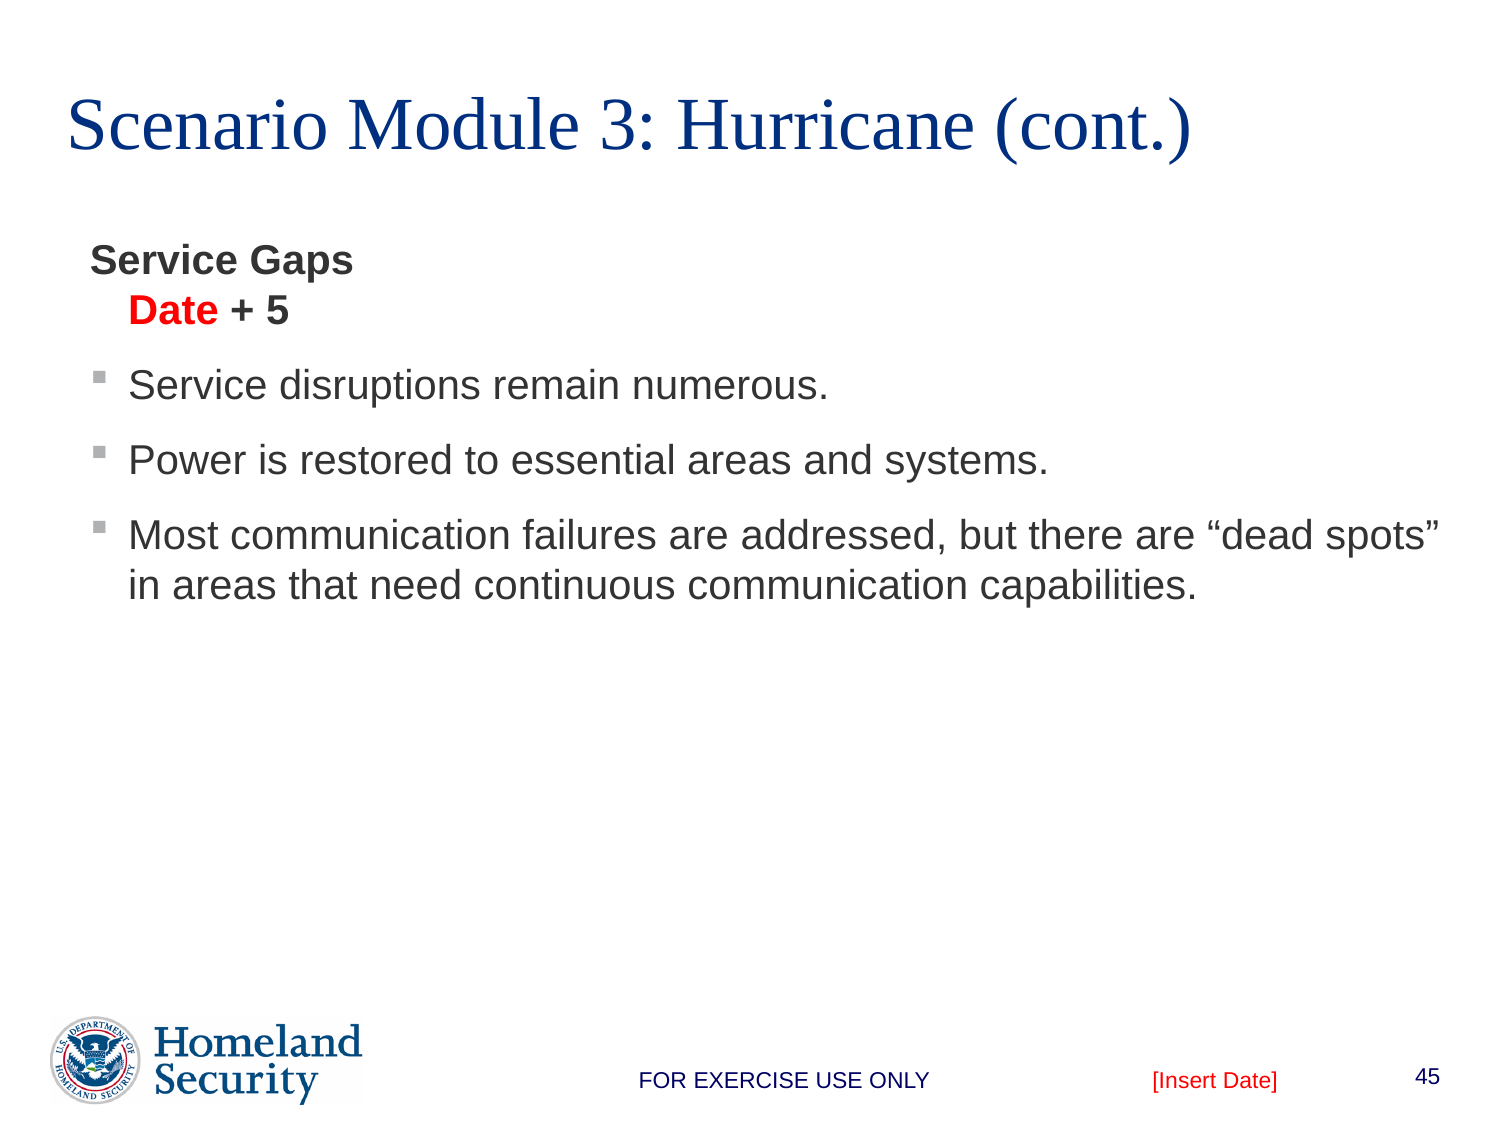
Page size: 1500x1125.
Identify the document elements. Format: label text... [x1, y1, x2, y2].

title Scenario Module 3: Hurricane (cont.) [51, 0, 1278, 173]
picture [50, 1016, 363, 1105]
list Service Gaps Date + 5 Service disruptions remain numerous. Power is restored to essential areas and systems. Most communication failures are addressed, but there are “dead spots” in areas that need continuous communication capabilities. [75, 224, 1463, 968]
slide_number 45 [1399, 1053, 1476, 1097]
